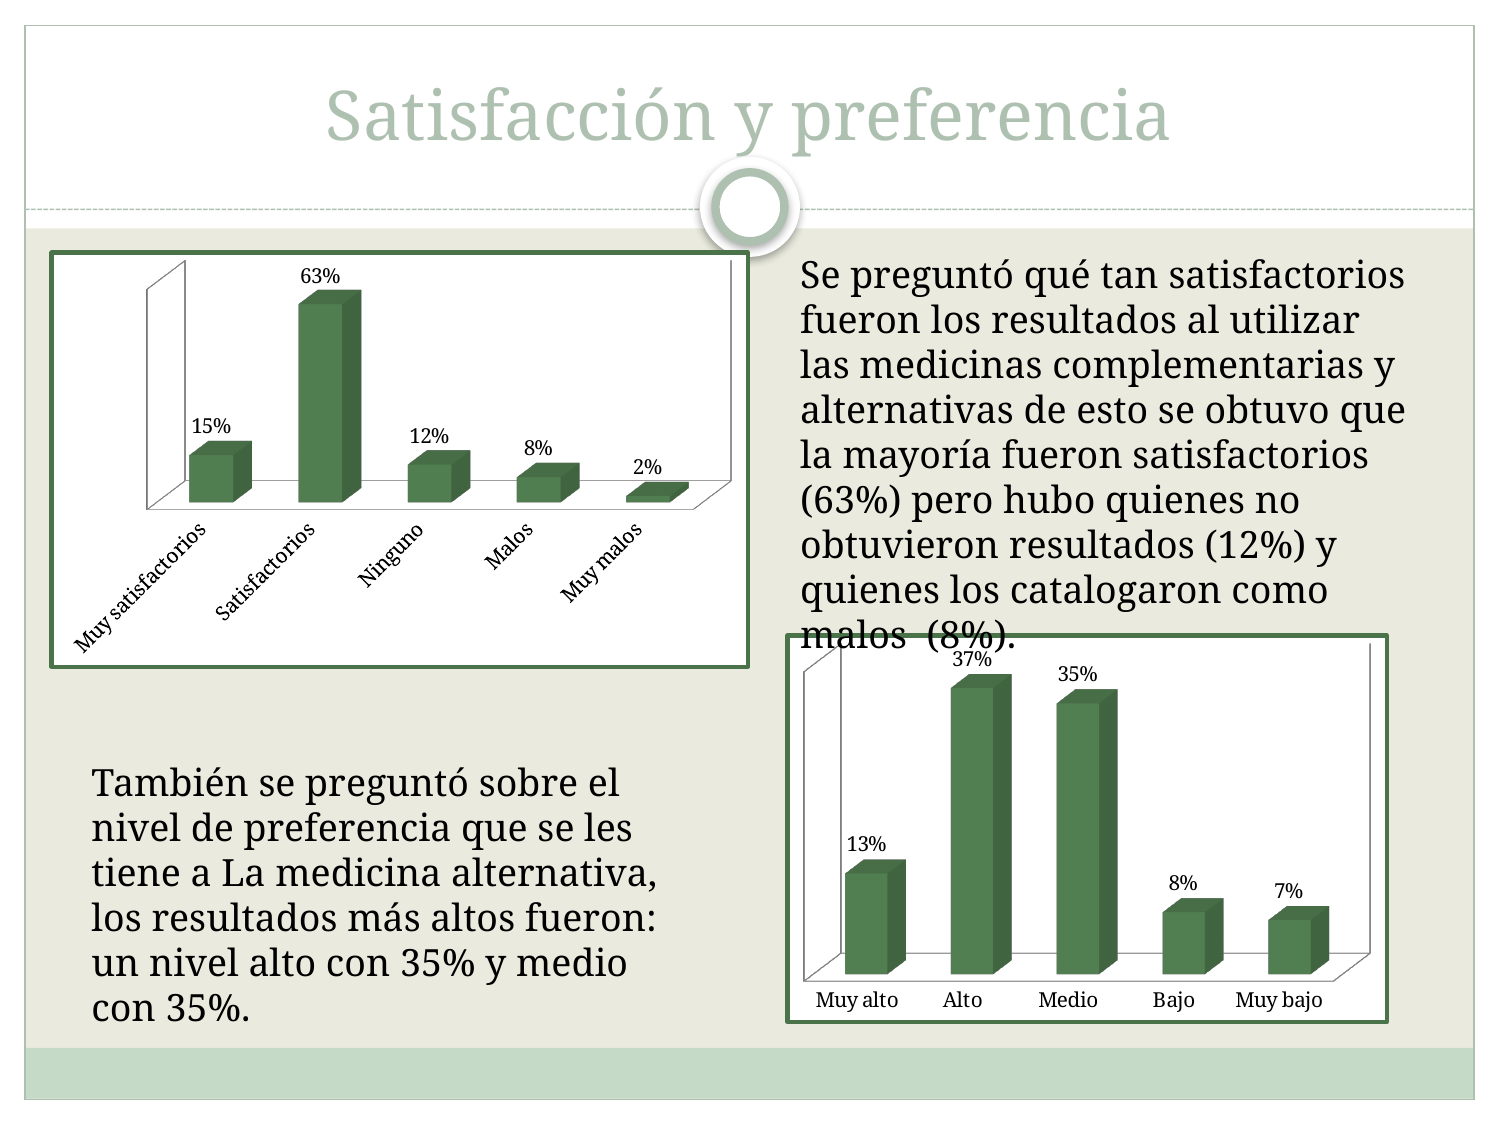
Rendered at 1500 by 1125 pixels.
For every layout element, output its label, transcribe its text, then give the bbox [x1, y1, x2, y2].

title Satisfacción y preferencia [49, 37, 1450, 162]
text_box También se preguntó sobre el nivel de preferencia que se les tiene a La medicina alternativa, los resultados más altos fueron: un nivel alto con 35% y medio con 35%. [76, 751, 691, 1037]
text_box Se preguntó qué tan satisfactorios fueron los resultados al utilizar las medicinas complementarias y alternativas de esto se obtuvo que la mayoría fueron satisfactorios (63%) pero hubo quienes no obtuvieron resultados (12%) y quienes los catalogaron como malos (8%). [785, 243, 1424, 709]
chart [785, 633, 1390, 1025]
chart [49, 250, 751, 670]
